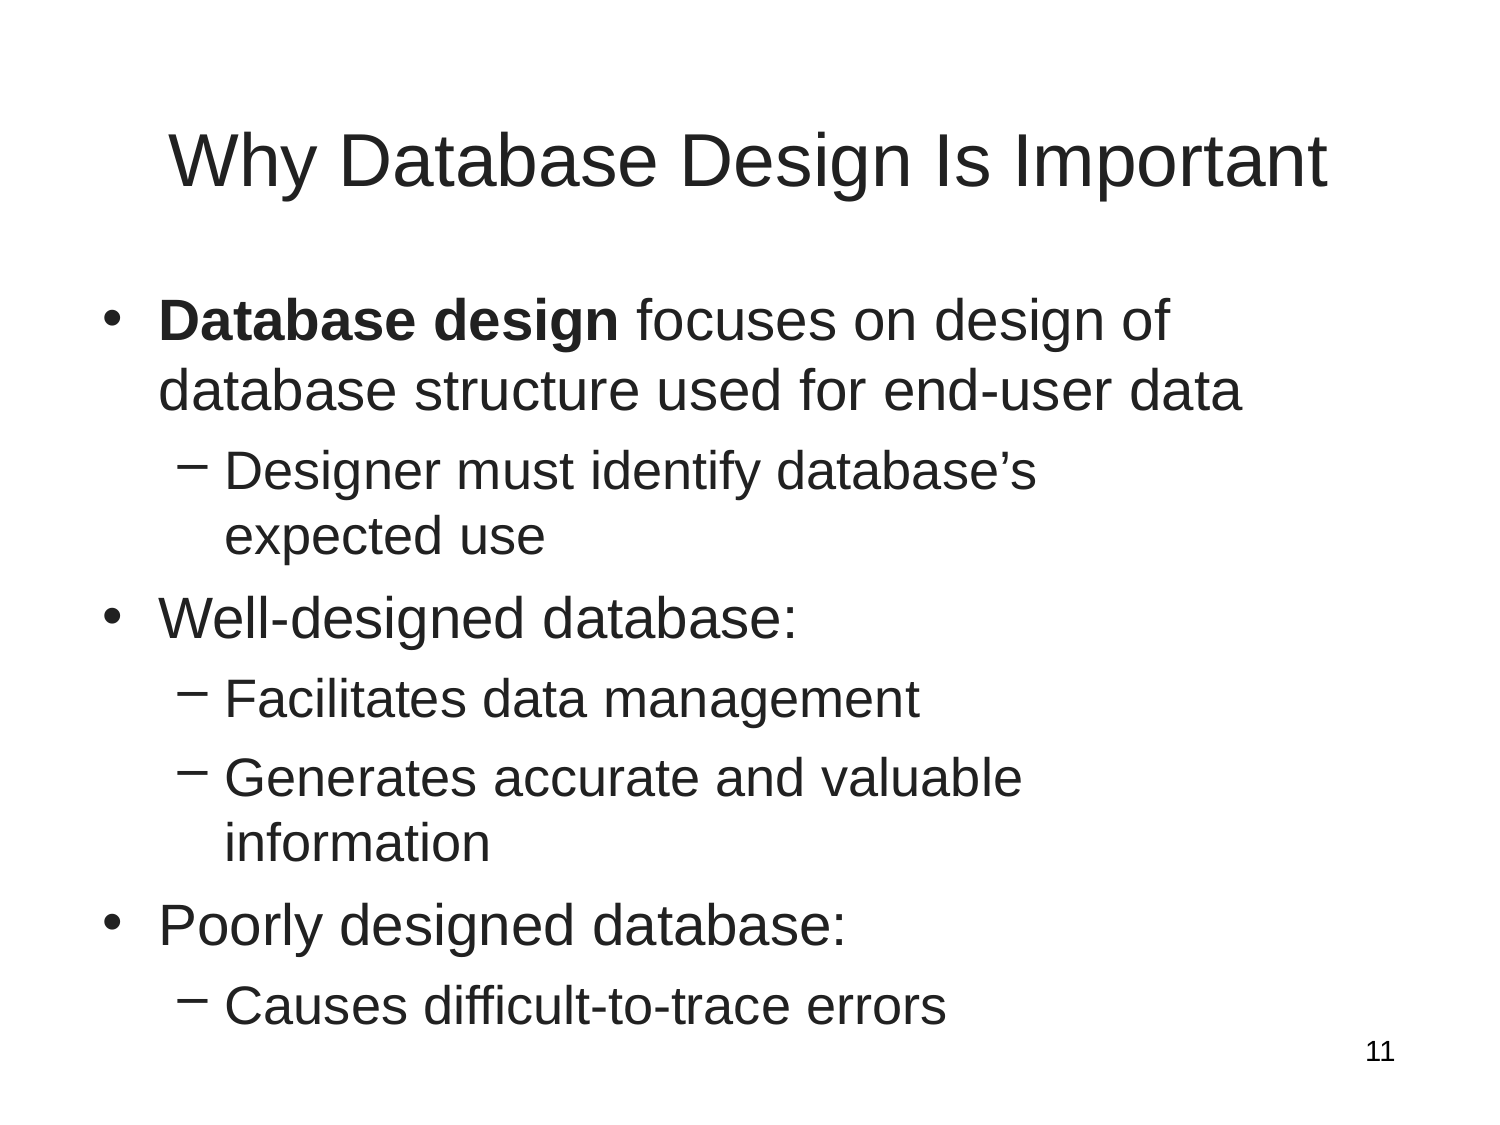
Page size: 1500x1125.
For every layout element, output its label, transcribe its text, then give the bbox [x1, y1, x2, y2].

text_box Database design focuses on design of database structure used for end-user data Designer must identify database’s expected use Well-designed database: Facilitates data management Generates accurate and valuable information Poorly designed database: Causes difficult-to-trace errors [100, 280, 1378, 1035]
title Why Database Design Is Important [166, 109, 1333, 280]
slide_number 11 [1361, 1033, 1402, 1125]
